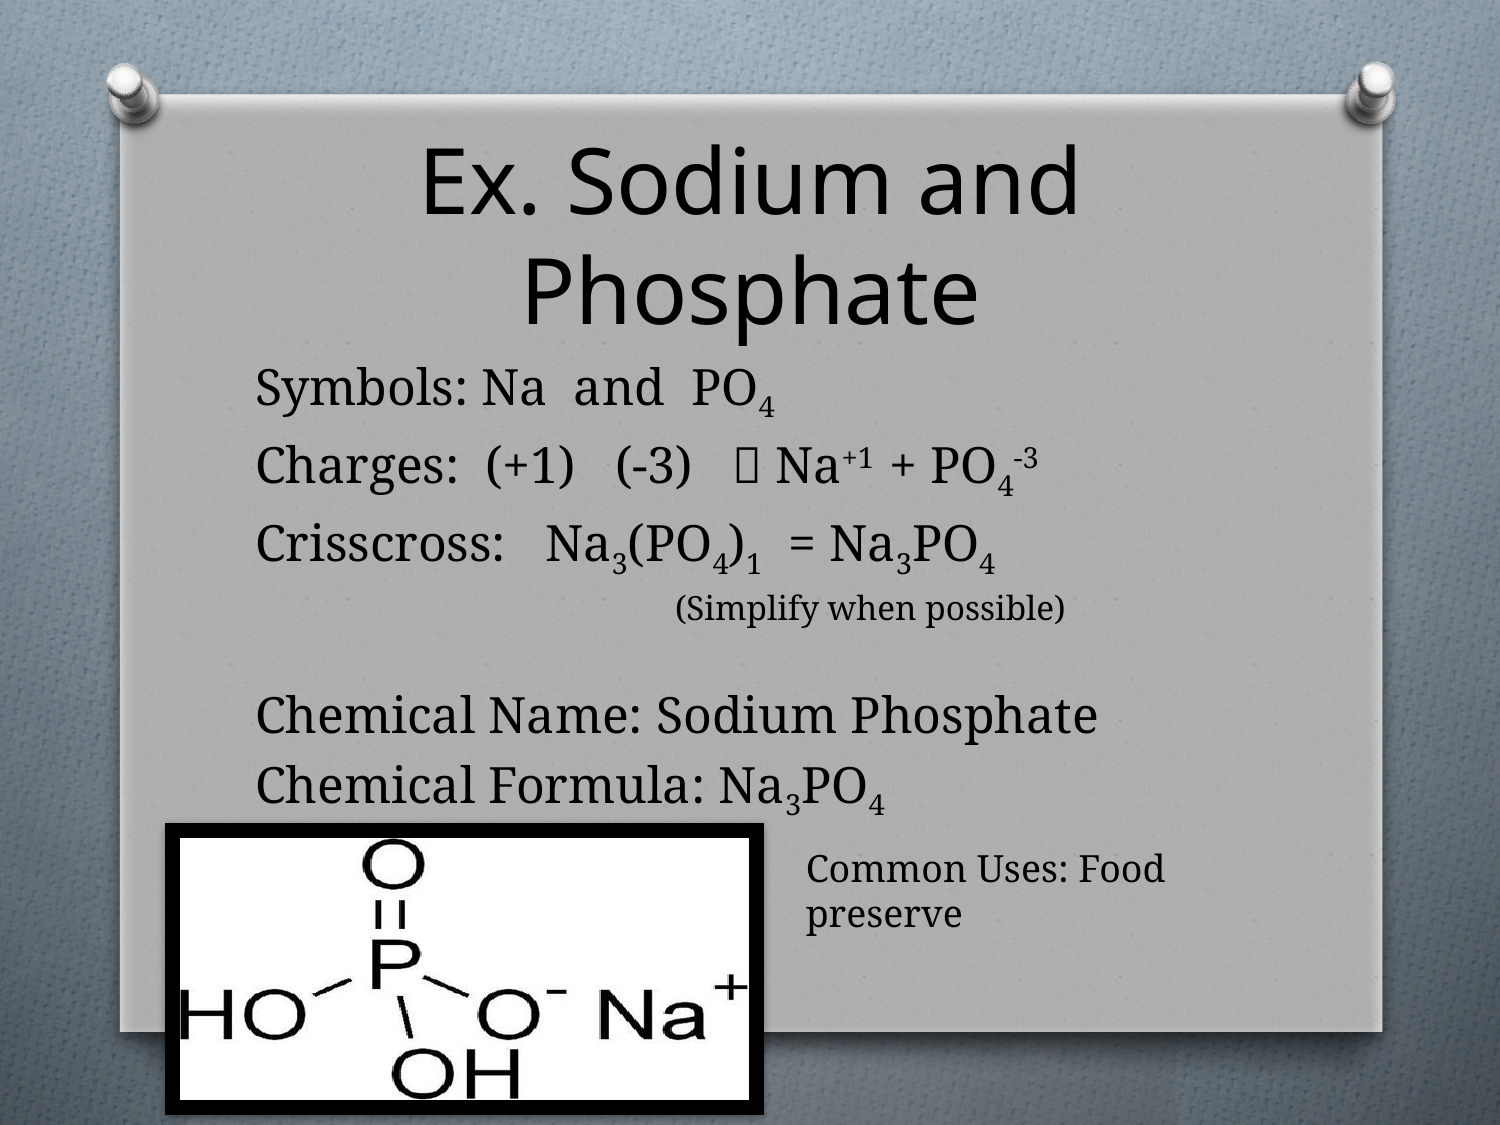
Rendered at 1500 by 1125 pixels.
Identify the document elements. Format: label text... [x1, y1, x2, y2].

list Symbols: Na and PO4 Charges: (+1) (-3)  Na+1 + PO4-3 Crisscross: Na3(PO4)1 = Na3PO4 (Simplify when possible) Chemical Name: Sodium Phosphate Chemical Formula: Na3PO4 [240, 347, 1323, 1038]
picture [75, 29, 198, 153]
picture [1317, 35, 1439, 156]
text_box Common Uses: Food preserve [791, 837, 1323, 943]
picture [179, 837, 750, 1101]
title Ex. Sodium and Phosphate [179, 134, 1323, 332]
